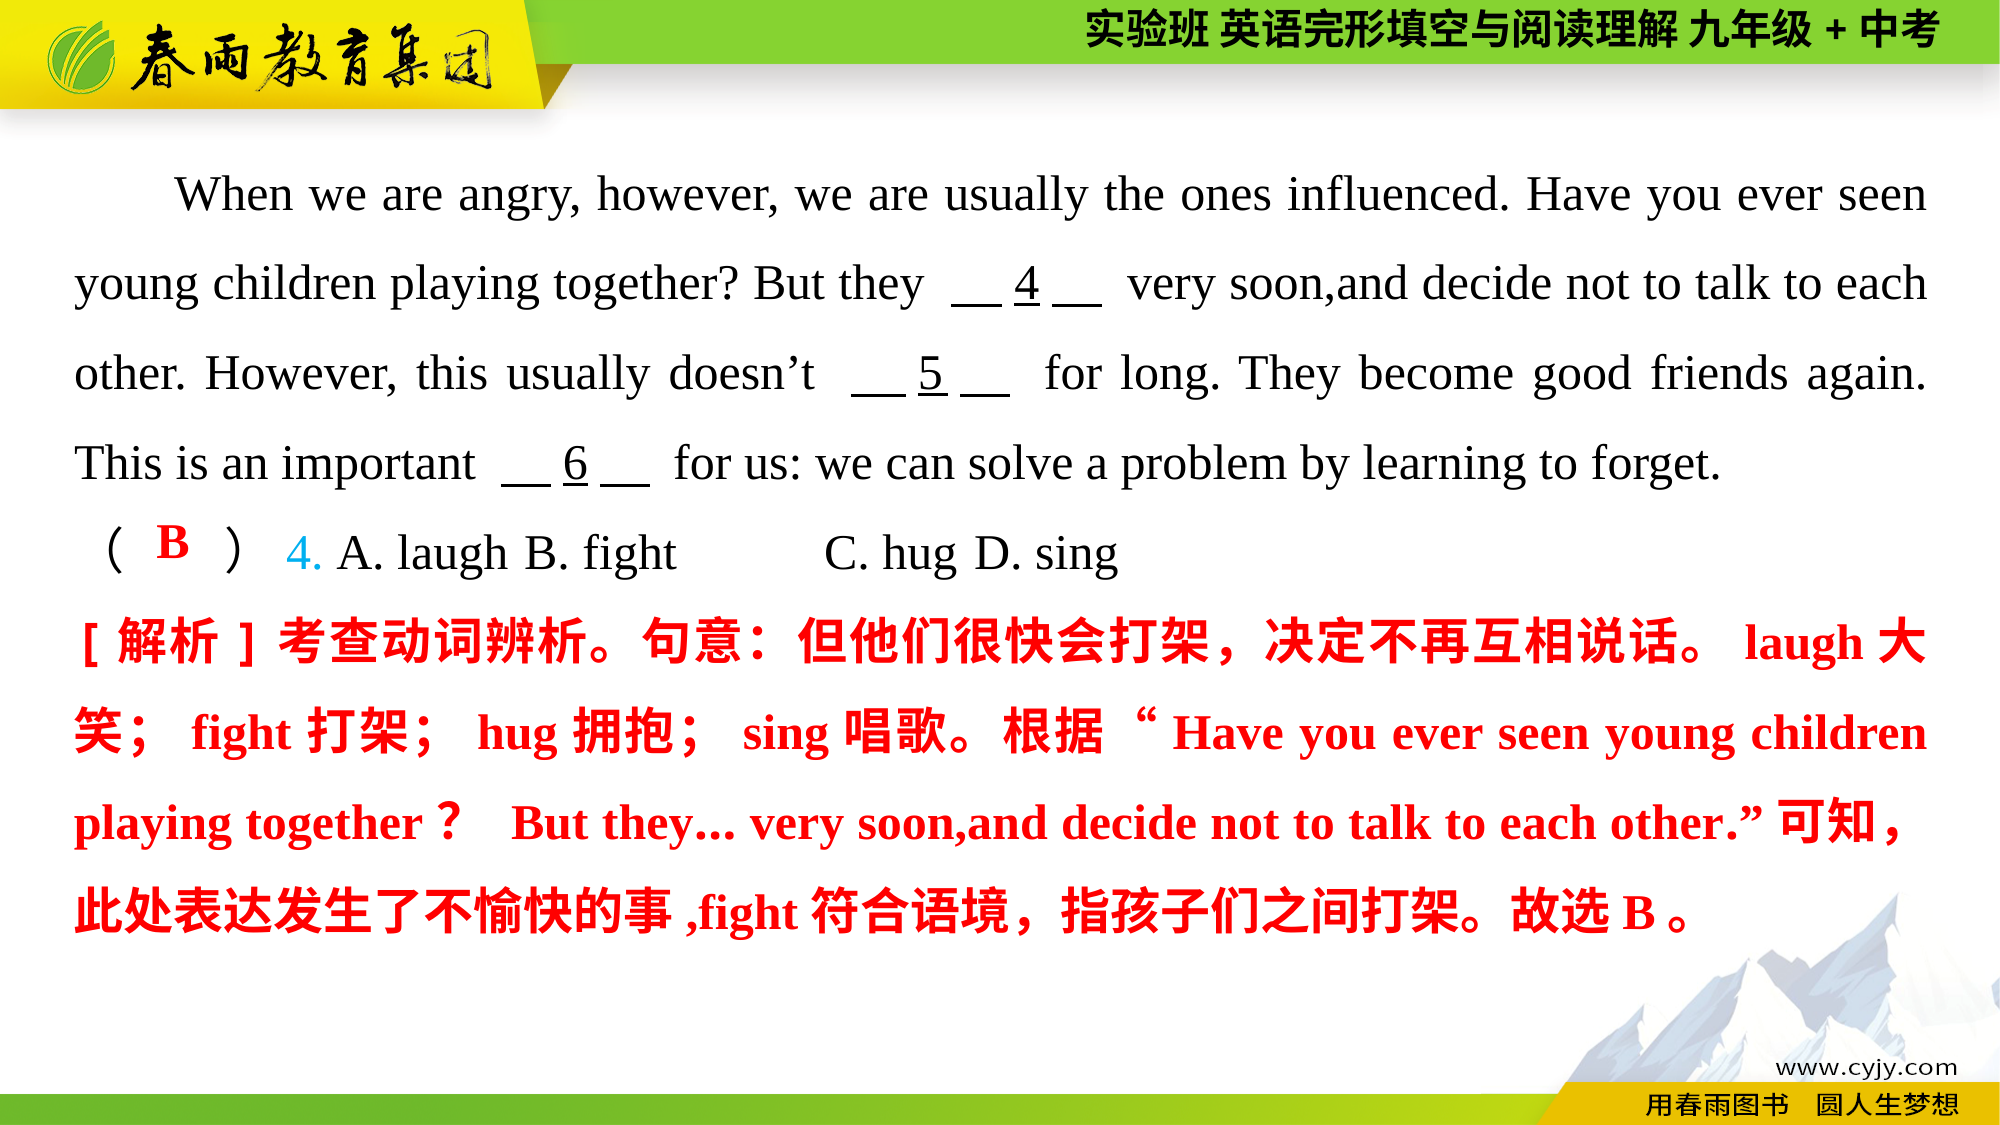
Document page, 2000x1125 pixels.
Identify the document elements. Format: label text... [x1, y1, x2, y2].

text_box B [141, 501, 205, 577]
picture [0, 0, 2000, 1125]
list When we are angry, however, we are usually the ones influenced. Have you ever seen young children playing together? But they 4 very soon,and decide not to talk to each other. However, this usually doesn’t 5 for long. They become good friends again. This is an important 6 for us: we can solve a problem by learning to forget. [59, 122, 1944, 501]
text_box （ ）4. A. laugh B. fight C. hug D. sing [59, 501, 1944, 587]
text_box [解析]考查动词辨析。句意：但他们很快会打架，决定不再互相说话。laugh大笑；fight打架；hug拥抱；sing唱歌。根据“Have you ever seen young children playing together？ But they... very soon,and decide not to talk to each other.”可知，此处表达发生了不愉快的事,fight符合语境，指孩子们之间打架。故选B。 [58, 571, 1943, 947]
